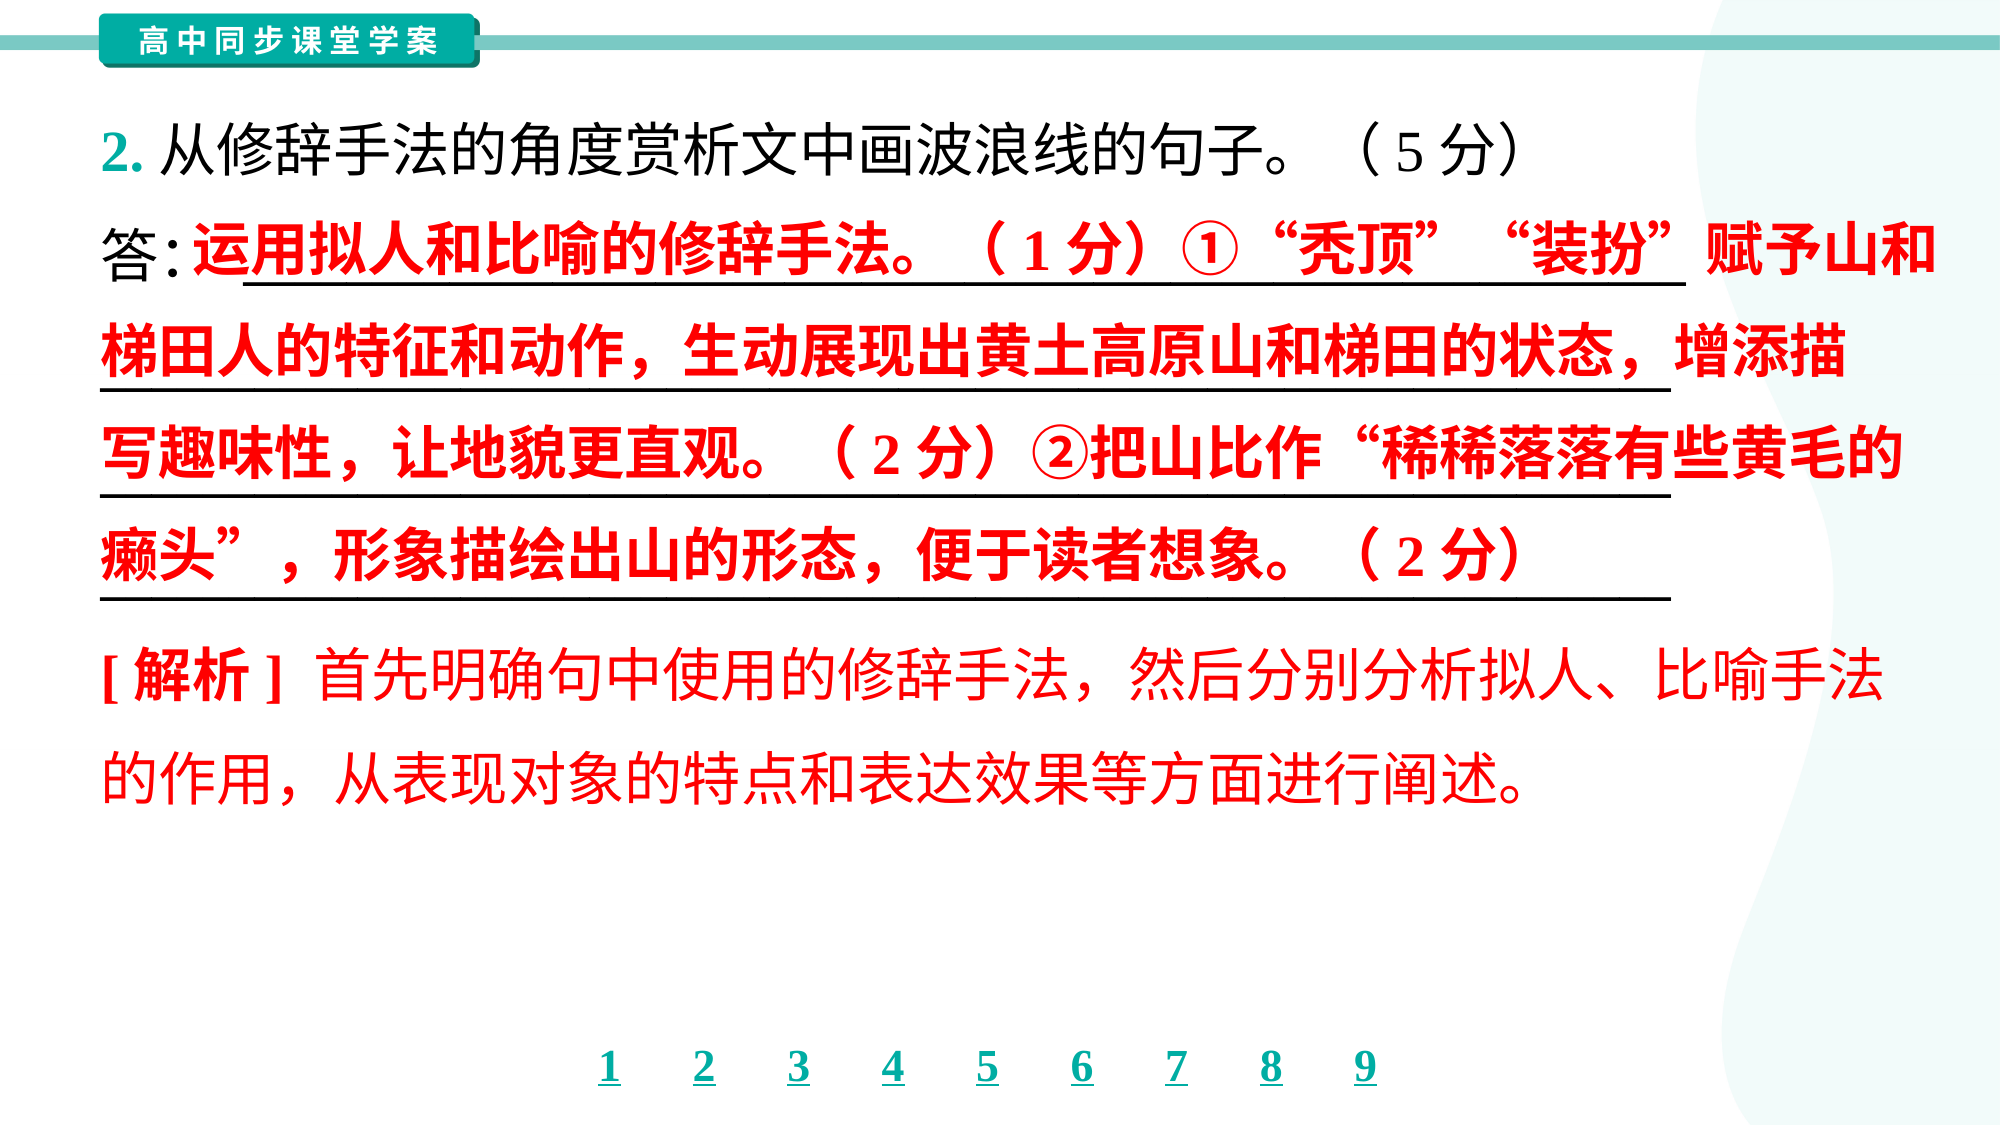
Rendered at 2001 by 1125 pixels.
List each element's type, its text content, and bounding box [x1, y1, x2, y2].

picture [0, 0, 2000, 1125]
text_box 运用拟人和比喻的修辞手法。（1分）①“秃顶”“装扮”赋予山和 梯田人的特征和动作，生动展现出黄土高原山和梯田的状态，增添描 写趣味性，让地貌更直观。（2分）②把山比作“稀稀落落有些黄毛的 癞头”，形象描绘出山的形态，便于读者想象。（2分） [100, 179, 1899, 577]
text_box [解析] 首先明确句中使用的修辞手法，然后分别分析拟人、比喻手法 的作用，从表现对象的特点和表达效果等方面进行阐述。 [100, 601, 1899, 802]
text_box 2.从修辞手法的角度赏析文中画波浪线的句子。（5分） 答： ________________________________________________________ _____________________________________________________________ _____________________________________________________________ _____________________________________________________________ [100, 76, 1899, 179]
text_box 2.从修辞手法的角度赏析文中画波浪线的句子。（5分） 答： ________________________________________________________ _____________________________________________________________ _____________________________________________________________ _____________________________________________________________ [100, 577, 1899, 589]
